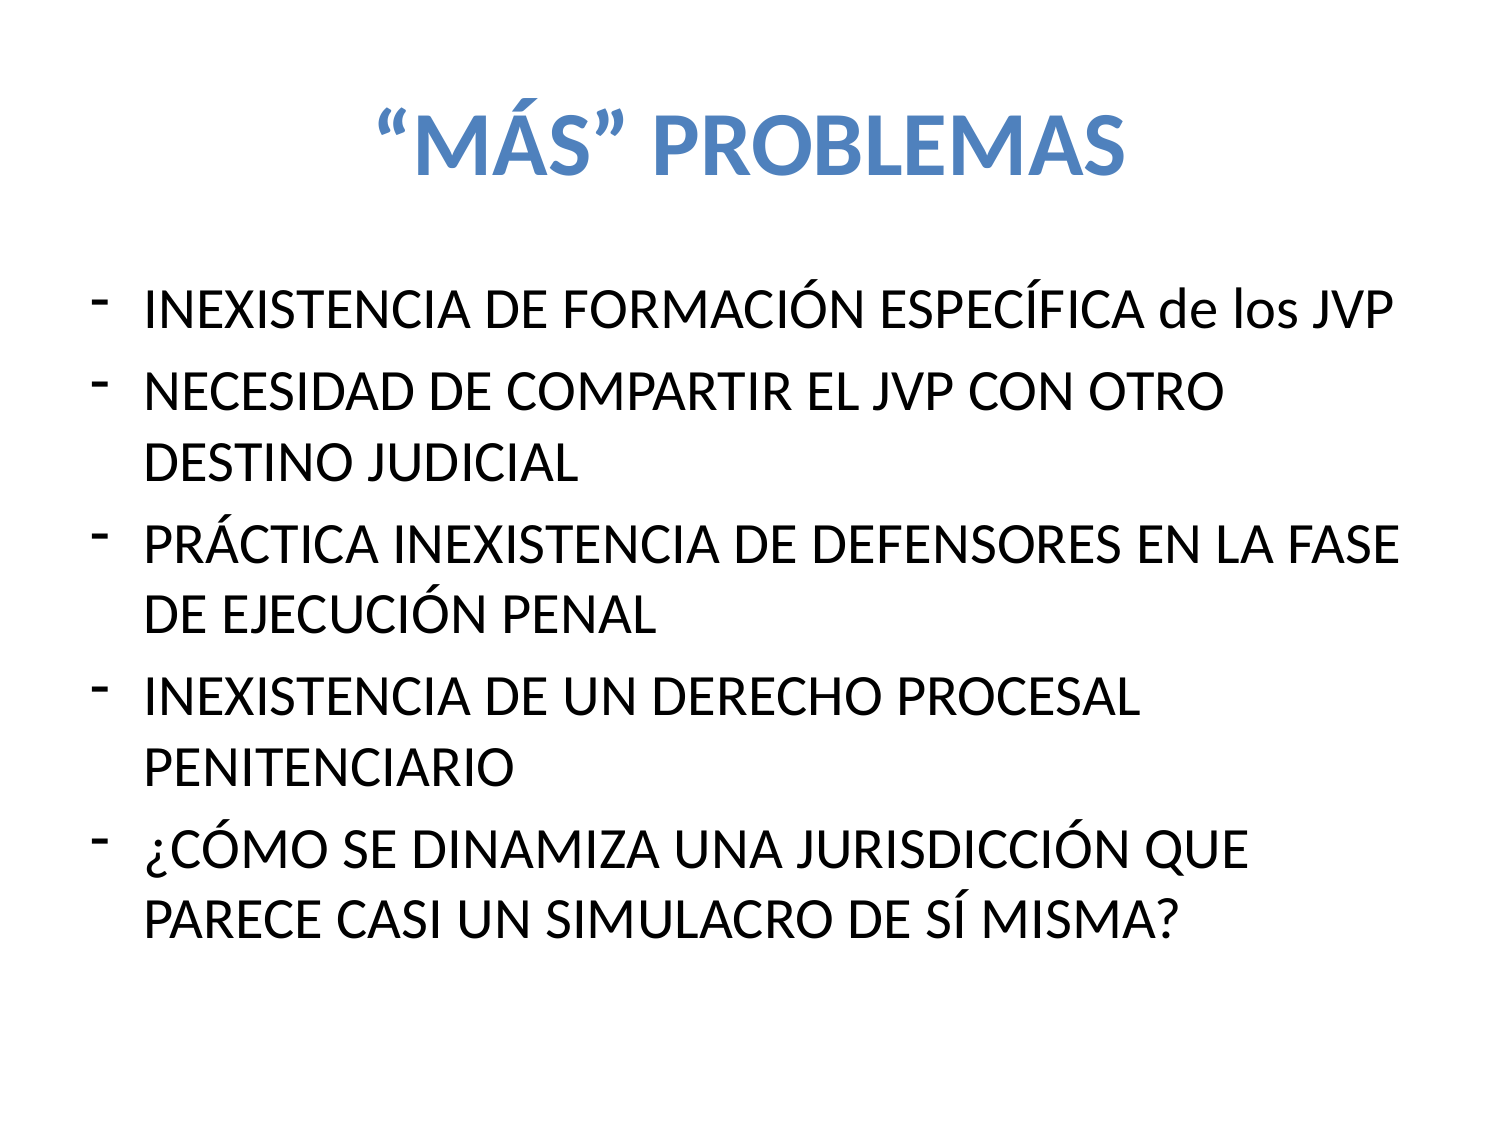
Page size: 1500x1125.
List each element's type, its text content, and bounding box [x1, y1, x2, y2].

list INEXISTENCIA DE FORMACIÓN ESPECÍFICA de los JVP NECESIDAD DE COMPARTIR EL JVP CON OTRO DESTINO JUDICIAL PRÁCTICA INEXISTENCIA DE DEFENSORES EN LA FASE DE EJECUCIÓN PENAL INEXISTENCIA DE UN DERECHO PROCESAL PENITENCIARIO ¿CÓMO SE DINAMIZA UNA JURISDICCIÓN QUE PARECE CASI UN SIMULACRO DE SÍ MISMA? [75, 262, 1425, 1005]
title “MÁS” PROBLEMAS [75, 45, 1425, 233]
